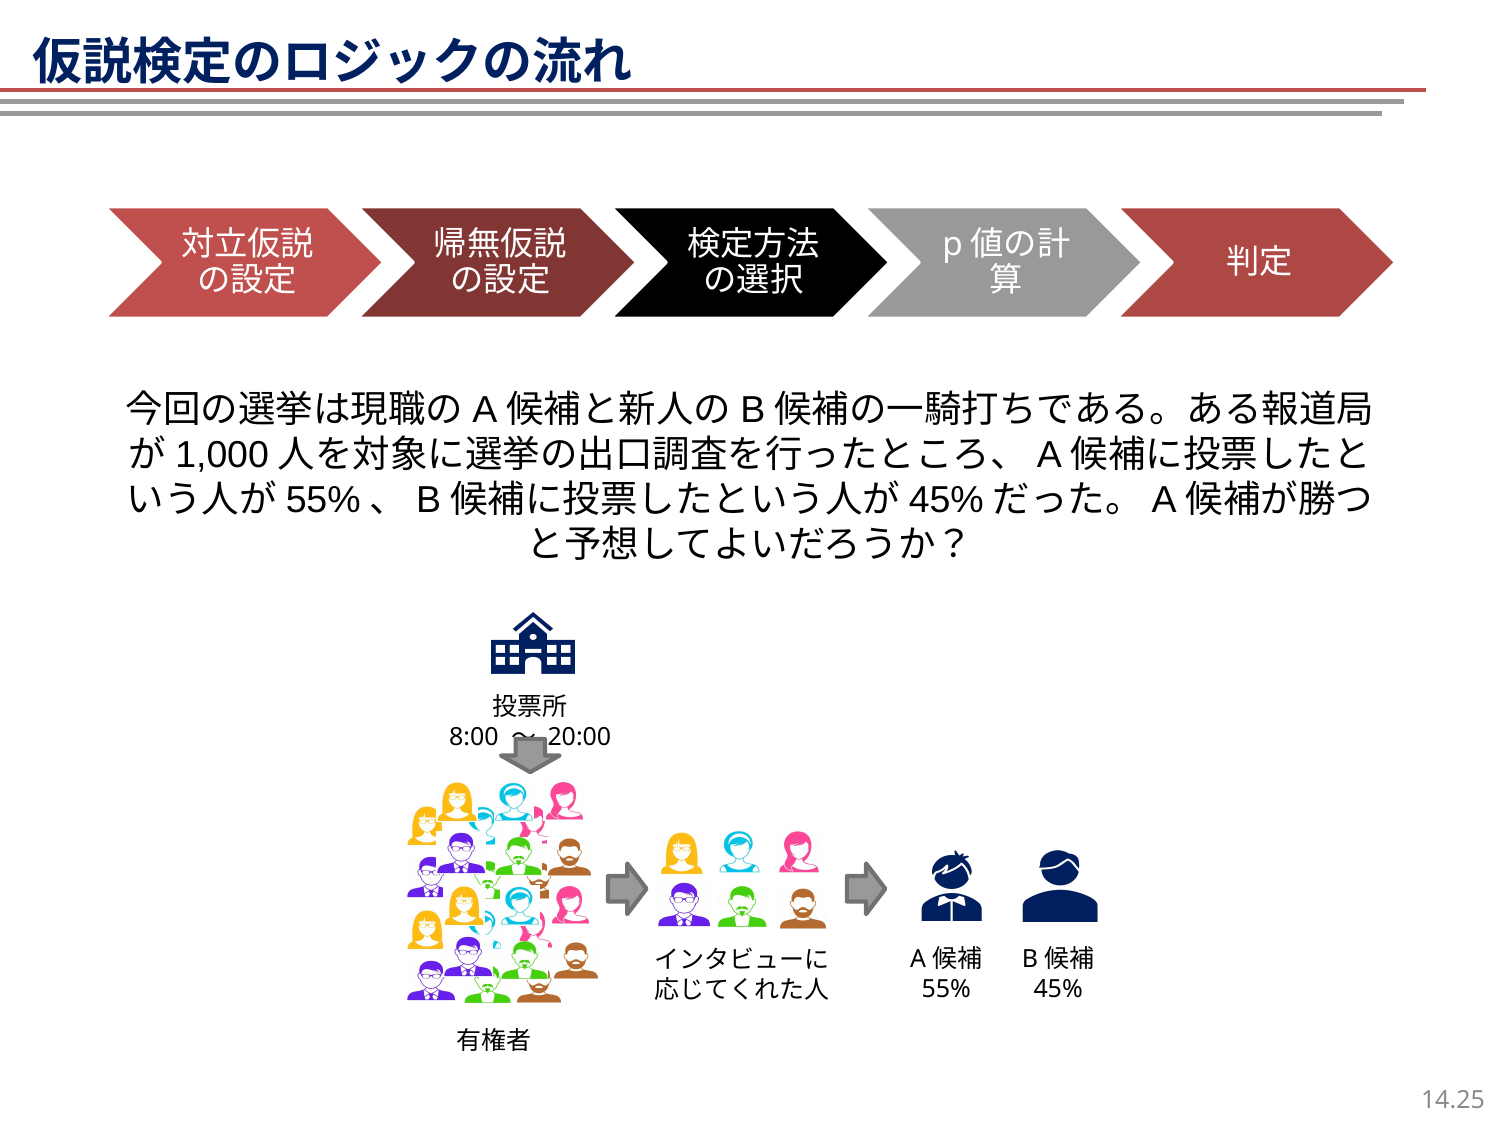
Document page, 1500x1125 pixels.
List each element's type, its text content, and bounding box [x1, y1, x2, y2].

picture [776, 828, 821, 874]
text_box 今回の選挙は現職のA候補と新人のB候補の一騎打ちである。ある報道局が1,000人を対象に選挙の出口調査を行ったところ、A候補に投票したという人が55%、B候補に投票したという人が45%だった。A候補が勝つと予想してよいだろうか？ [103, 378, 1397, 573]
text_box 投票所 8:00 〜 20:00 [434, 683, 626, 758]
text_box B候補 45% [1007, 943, 1109, 1010]
text_box A候補 55% [895, 943, 997, 1010]
picture [657, 881, 712, 927]
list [102, 180, 1398, 345]
text_box 仮説検定のロジックの流れ [17, 21, 1459, 151]
picture [717, 829, 761, 874]
text_box [844, 861, 887, 917]
picture [405, 779, 599, 1004]
text_box インタビューに 応じてくれた人 [639, 935, 845, 1011]
text_box 有権者 [441, 1017, 547, 1062]
slide_number 24 [1381, 1065, 1500, 1125]
picture [895, 839, 1116, 936]
text_box [605, 861, 649, 917]
text_box [498, 736, 562, 774]
picture [778, 887, 828, 929]
picture [716, 886, 768, 928]
picture [659, 830, 705, 875]
picture [477, 595, 589, 692]
